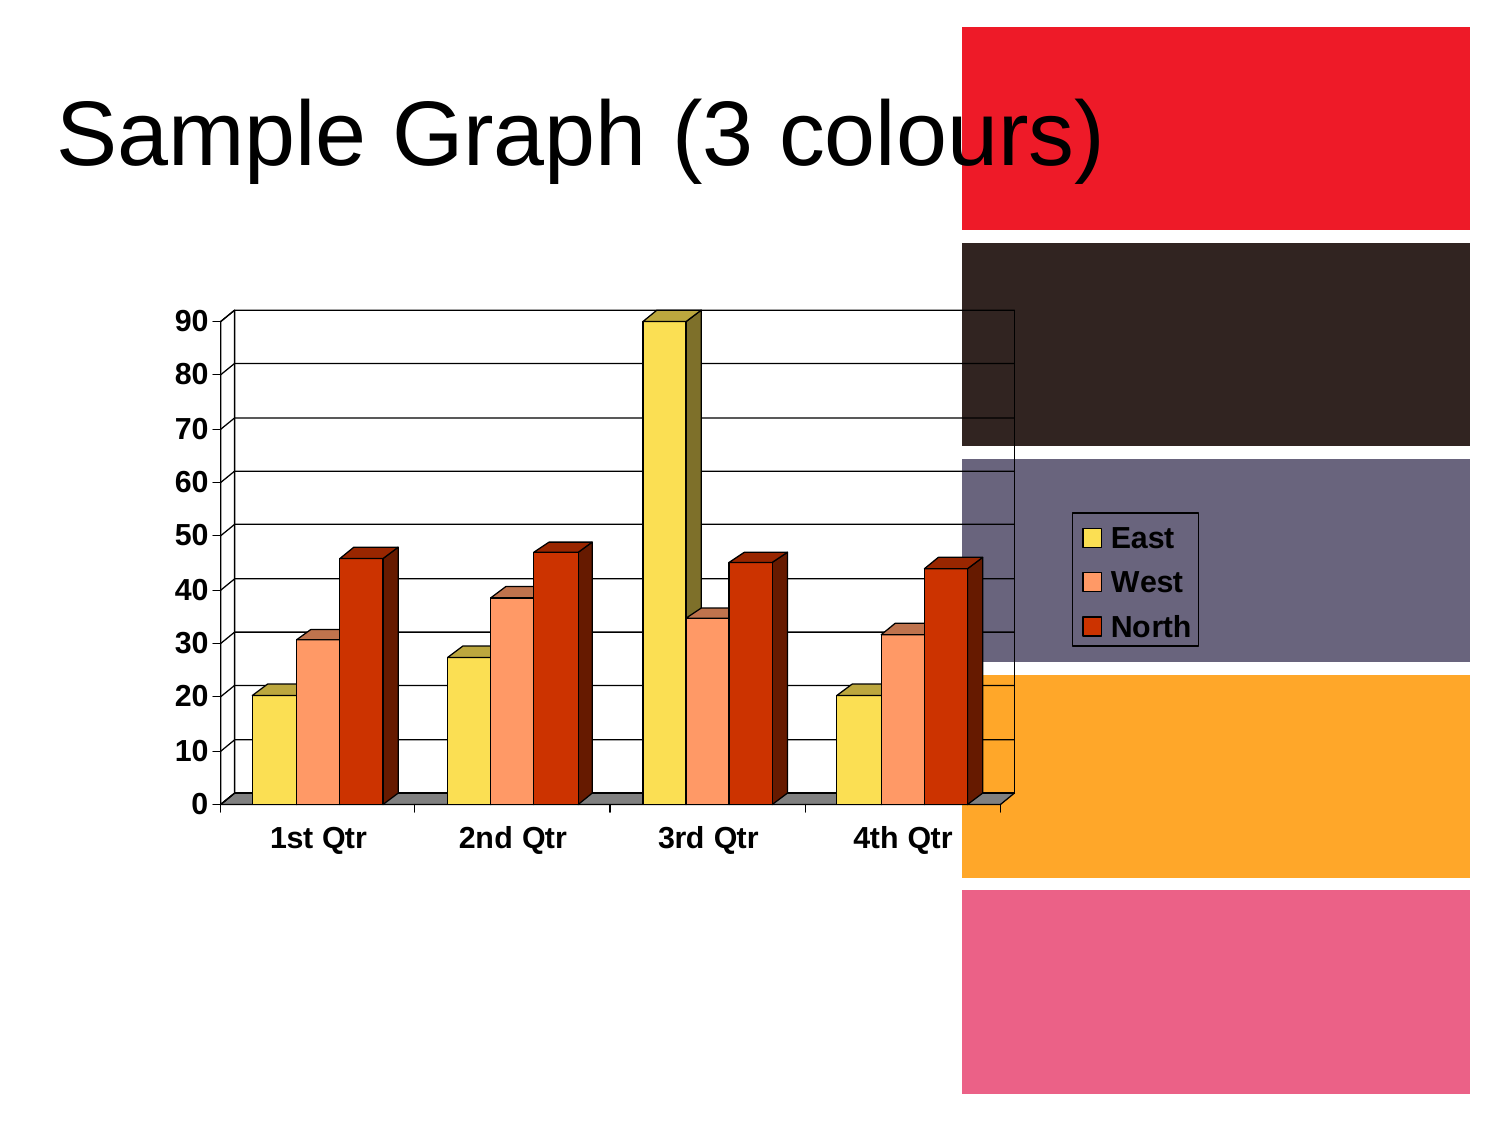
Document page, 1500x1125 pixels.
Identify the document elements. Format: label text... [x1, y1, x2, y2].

title Sample Graph (3 colours) [28, 34, 1134, 223]
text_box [106, 273, 1212, 888]
